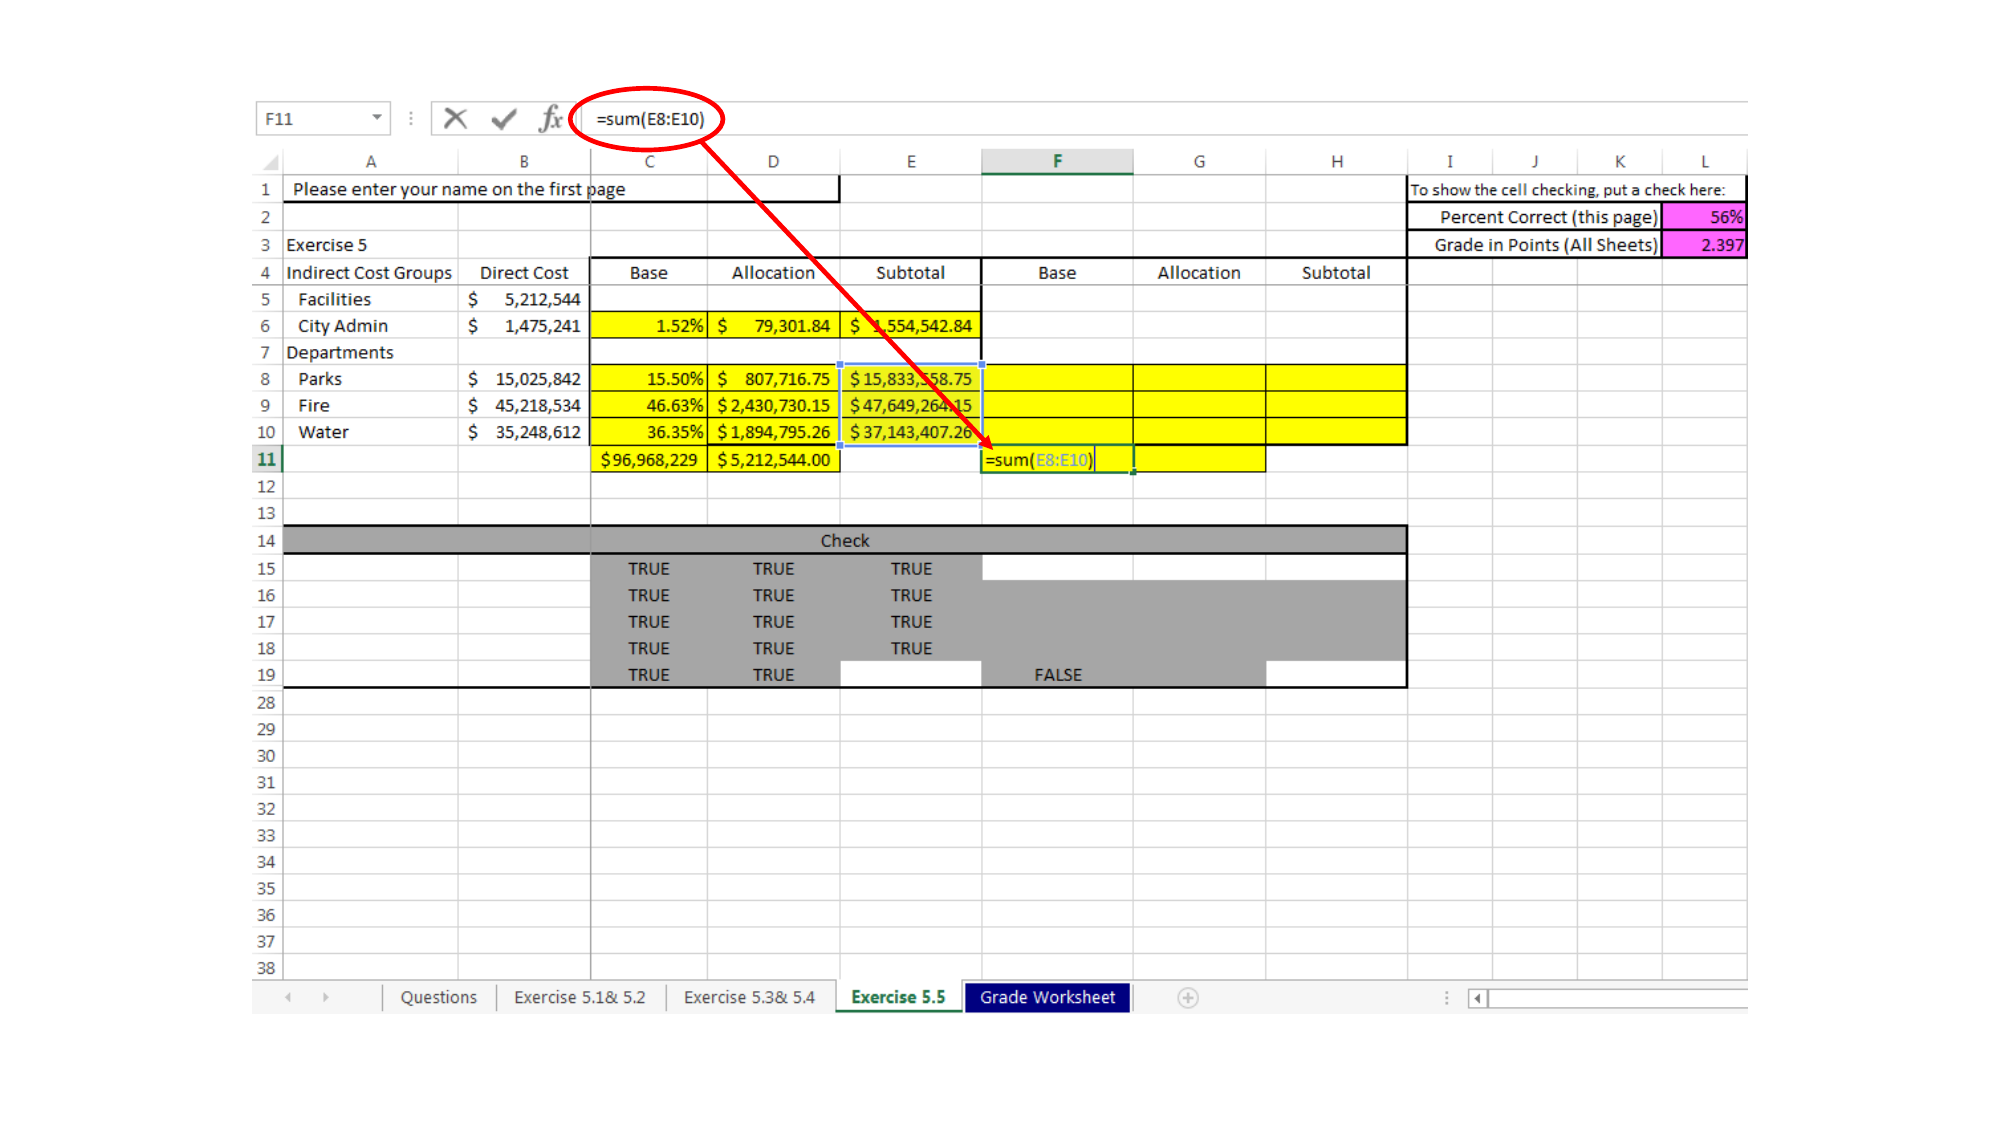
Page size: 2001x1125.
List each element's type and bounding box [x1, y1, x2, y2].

list [252, 88, 1748, 1014]
text_box [700, 140, 994, 450]
